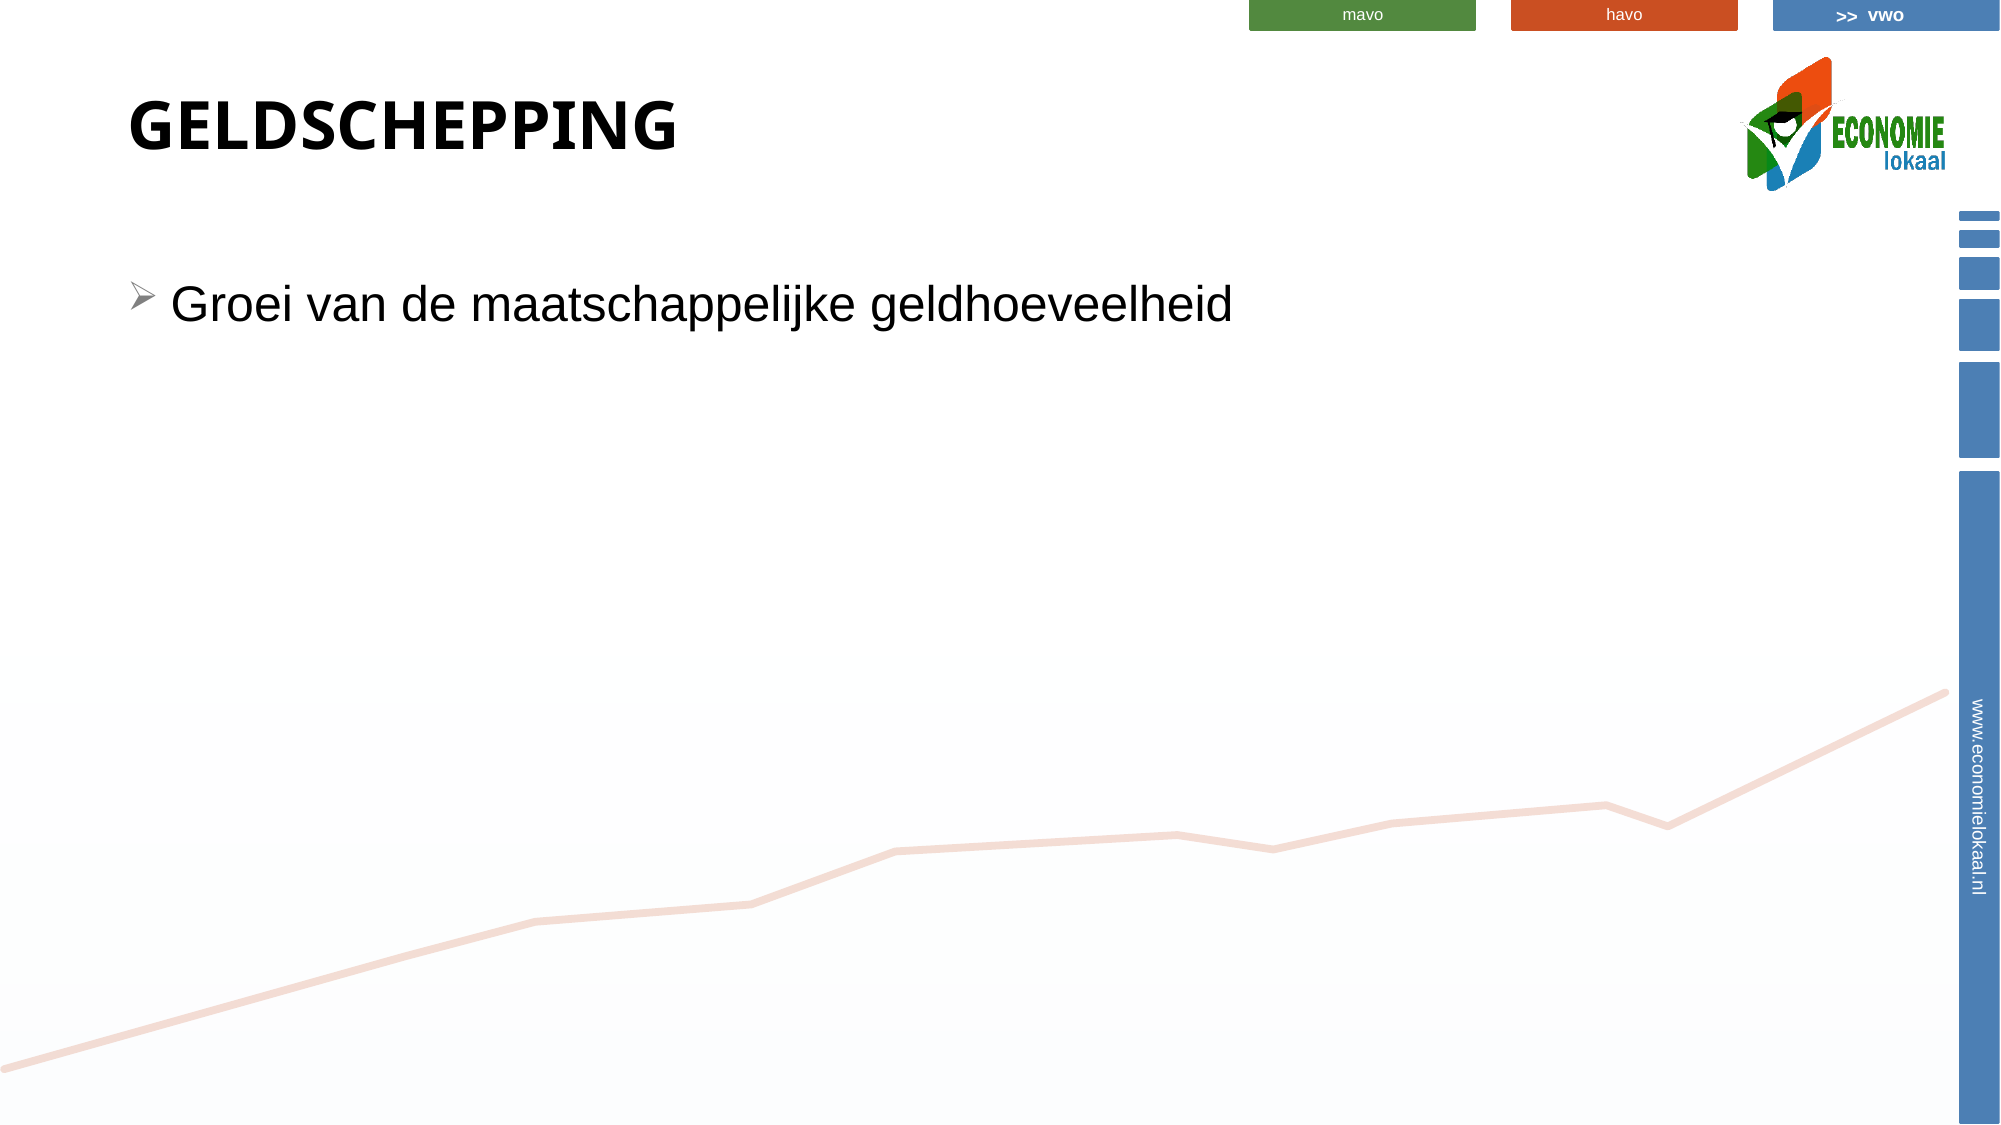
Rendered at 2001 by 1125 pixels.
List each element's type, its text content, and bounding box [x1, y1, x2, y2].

picture [1739, 57, 1946, 191]
title Geldschepping [112, 74, 1618, 208]
list Groei van de maatschappelijke geldhoeveelheid [112, 263, 1829, 1035]
